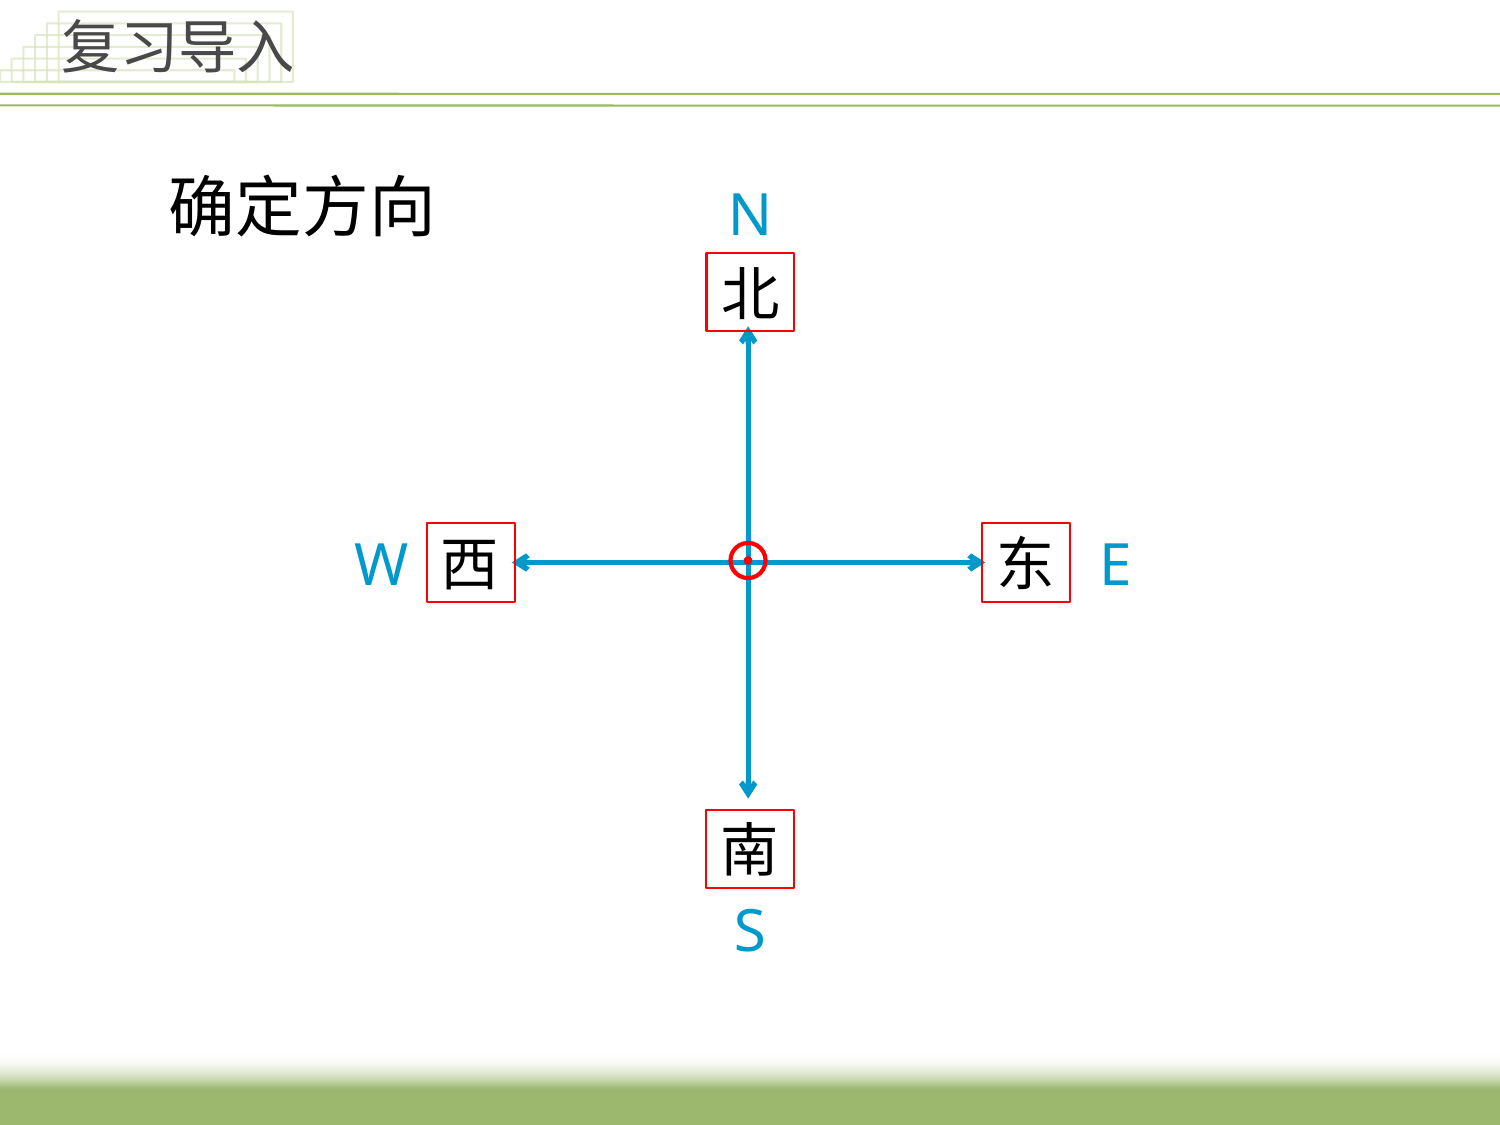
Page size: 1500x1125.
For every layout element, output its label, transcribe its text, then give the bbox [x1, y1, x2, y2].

text_box S [704, 890, 796, 970]
text_box W [335, 521, 423, 604]
text_box 北 [704, 253, 796, 333]
text_box [728, 540, 768, 561]
text_box 东 [980, 521, 1072, 604]
text_box N [704, 171, 796, 253]
title 确定方向 [153, 110, 1337, 299]
text_box 南 [704, 808, 796, 890]
text_box 西 [423, 521, 515, 604]
text_box [731, 571, 765, 581]
text_box E [1072, 521, 1161, 604]
list 复习导入 [46, 0, 801, 98]
